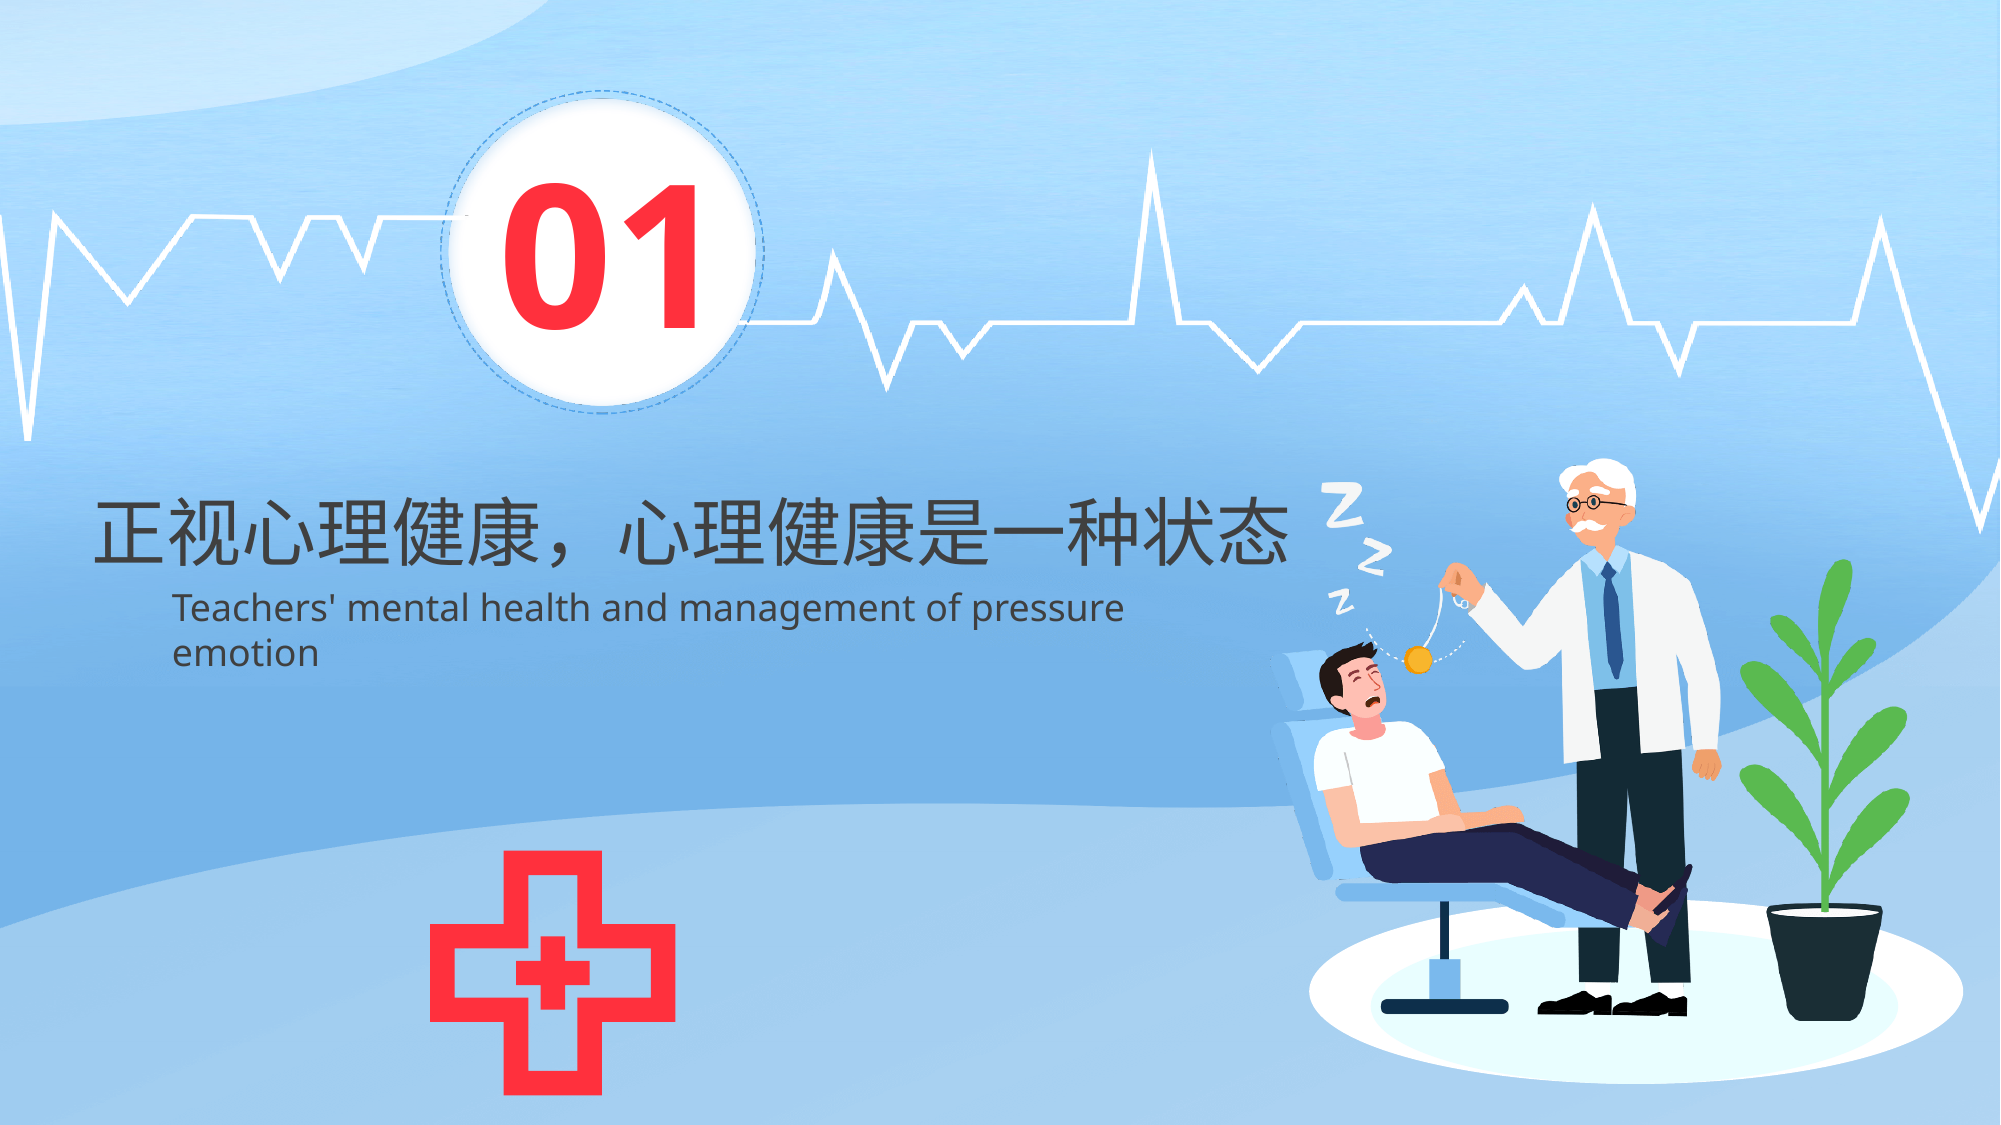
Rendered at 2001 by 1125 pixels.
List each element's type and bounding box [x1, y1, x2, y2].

picture [0, 0, 2001, 1125]
text_box [1026, 414, 2000, 1125]
